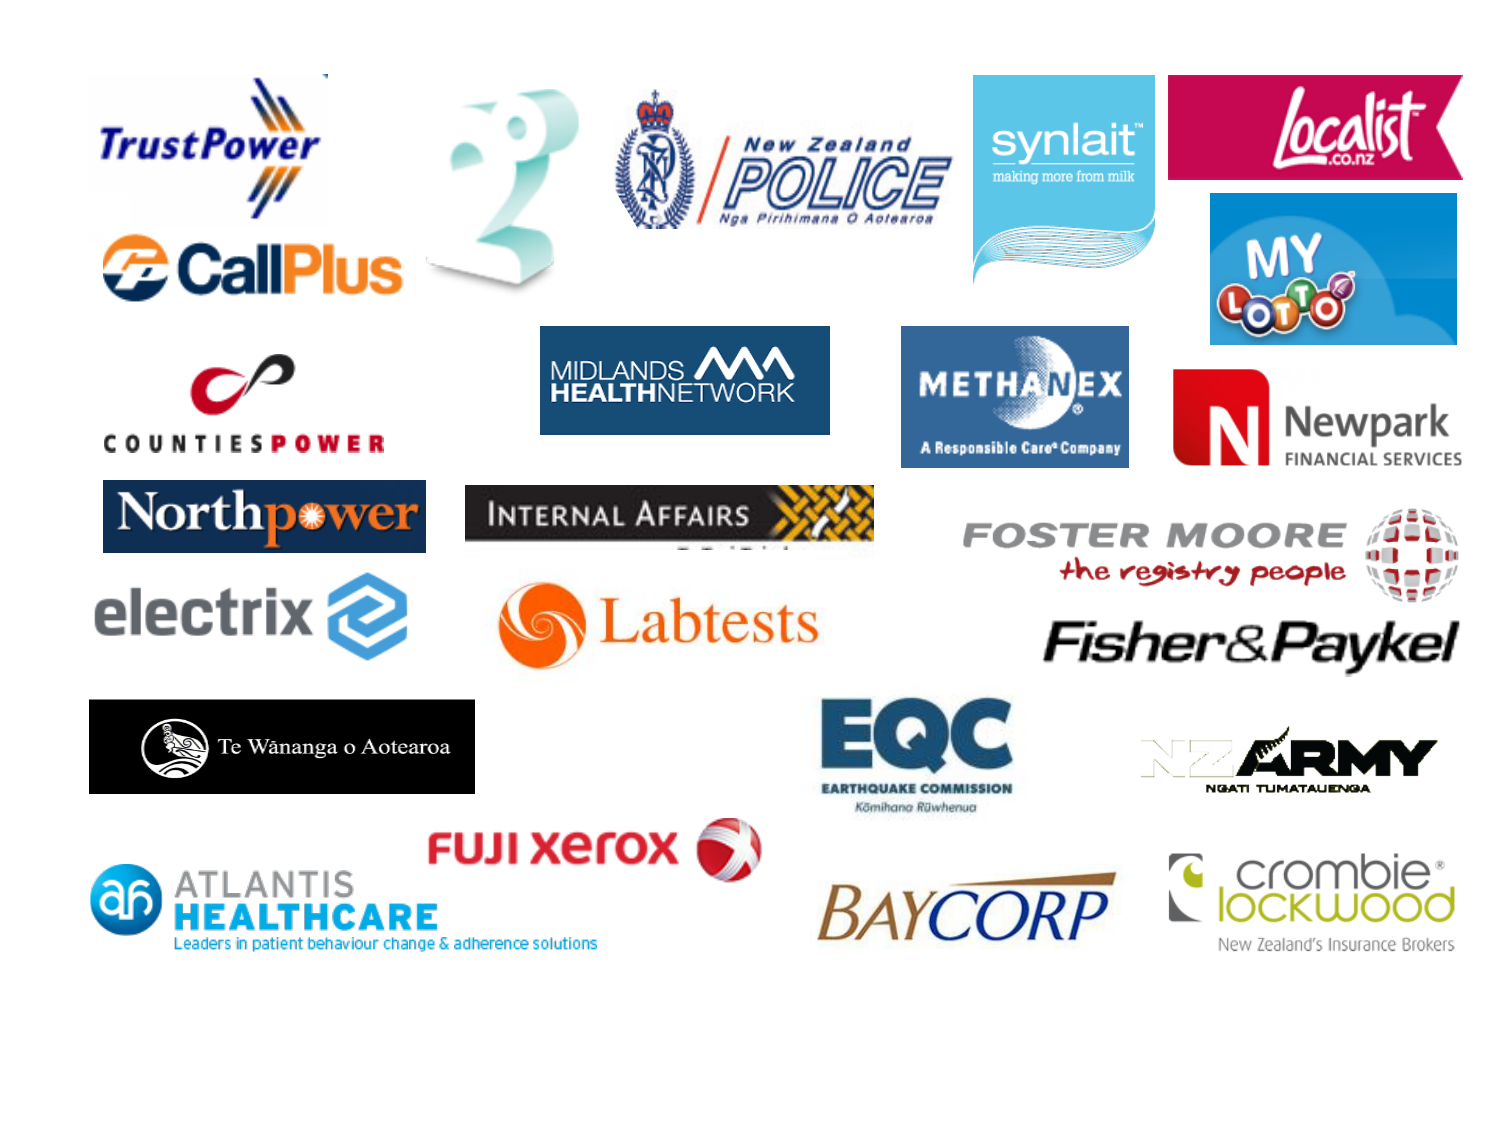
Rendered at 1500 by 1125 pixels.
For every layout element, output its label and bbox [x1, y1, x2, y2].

text_box [37, 74, 1463, 1063]
